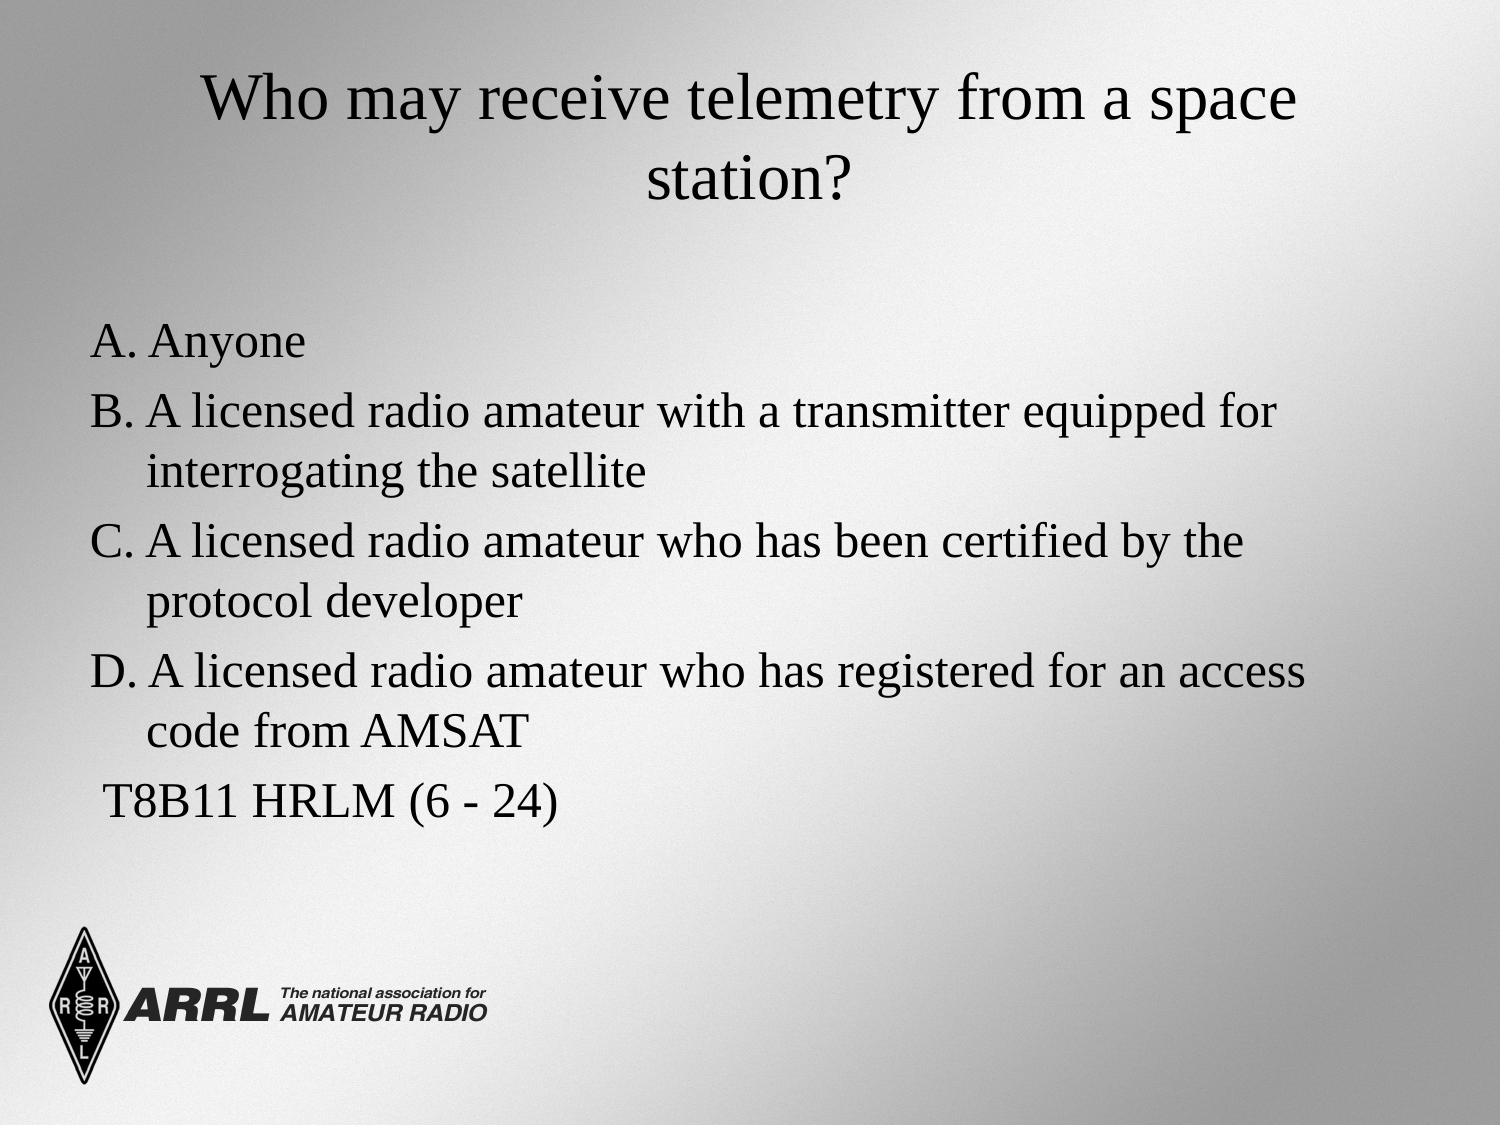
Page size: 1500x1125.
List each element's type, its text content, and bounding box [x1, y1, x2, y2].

picture [0, 0, 1500, 1125]
title Who may receive telemetry from a space station? [75, 45, 1425, 233]
list A. Anyone B. A licensed radio amateur with a transmitter equipped for interrogating the satellite C. A licensed radio amateur who has been certified by the protocol developer D. A licensed radio amateur who has registered for an access code from AMSAT T8B11 HRLM (6 - 24) [75, 299, 1425, 1005]
